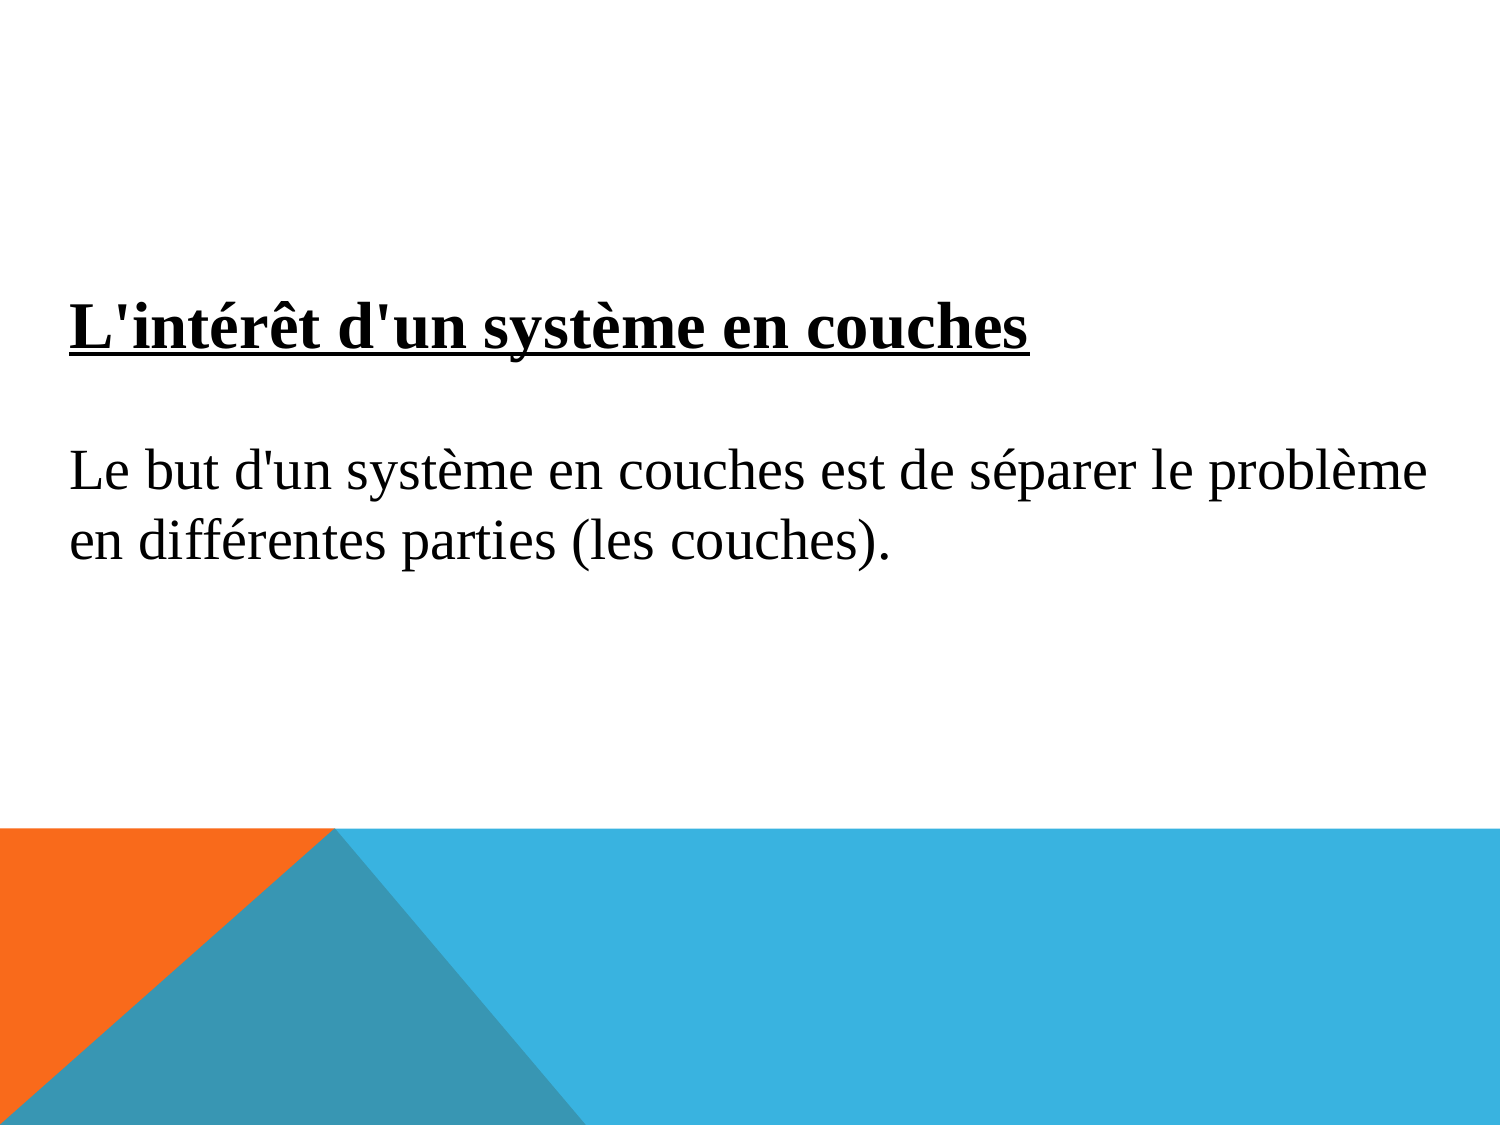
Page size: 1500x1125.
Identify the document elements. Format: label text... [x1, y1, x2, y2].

text_box L'intérêt d'un système en couches Le but d'un système en couches est de séparer le problème en différentes parties (les couches). [54, 274, 1456, 719]
